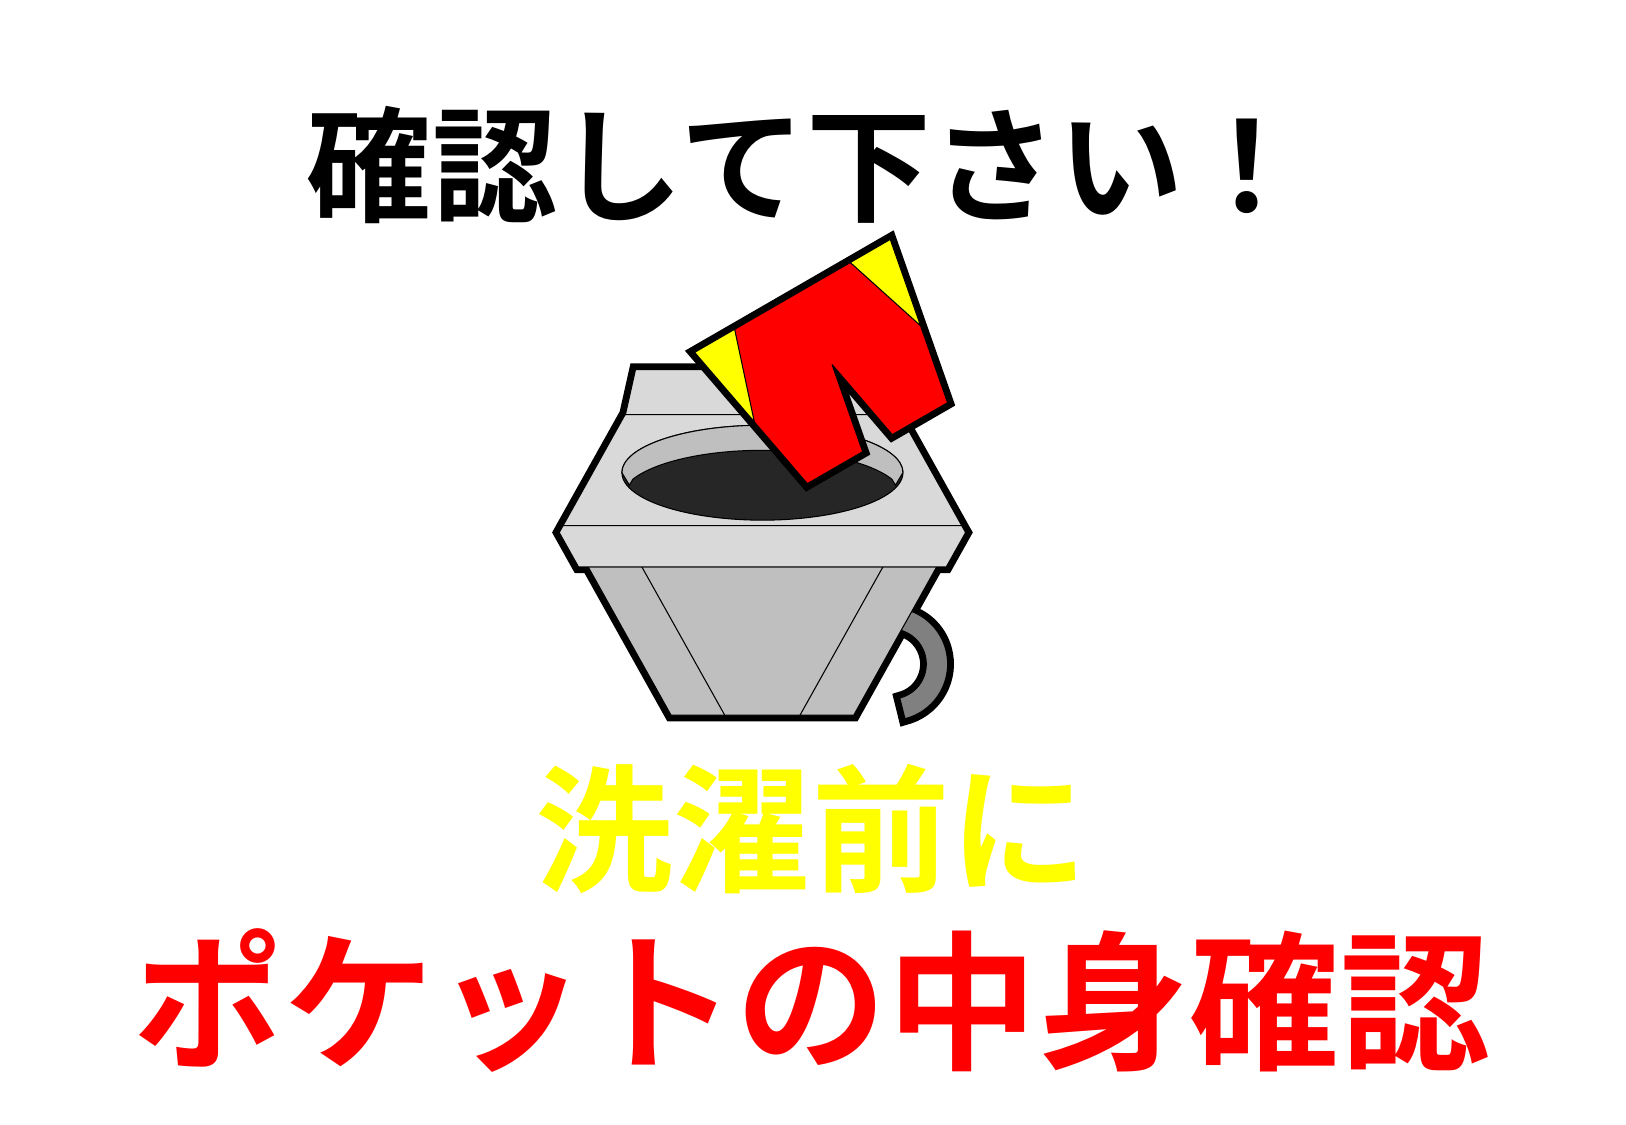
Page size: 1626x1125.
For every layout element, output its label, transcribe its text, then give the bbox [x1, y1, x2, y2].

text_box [558, 284, 966, 721]
text_box 確認して下さい！ [0, 80, 1625, 246]
text_box 洗濯前に ポケットの中身確認 [0, 736, 1625, 1096]
